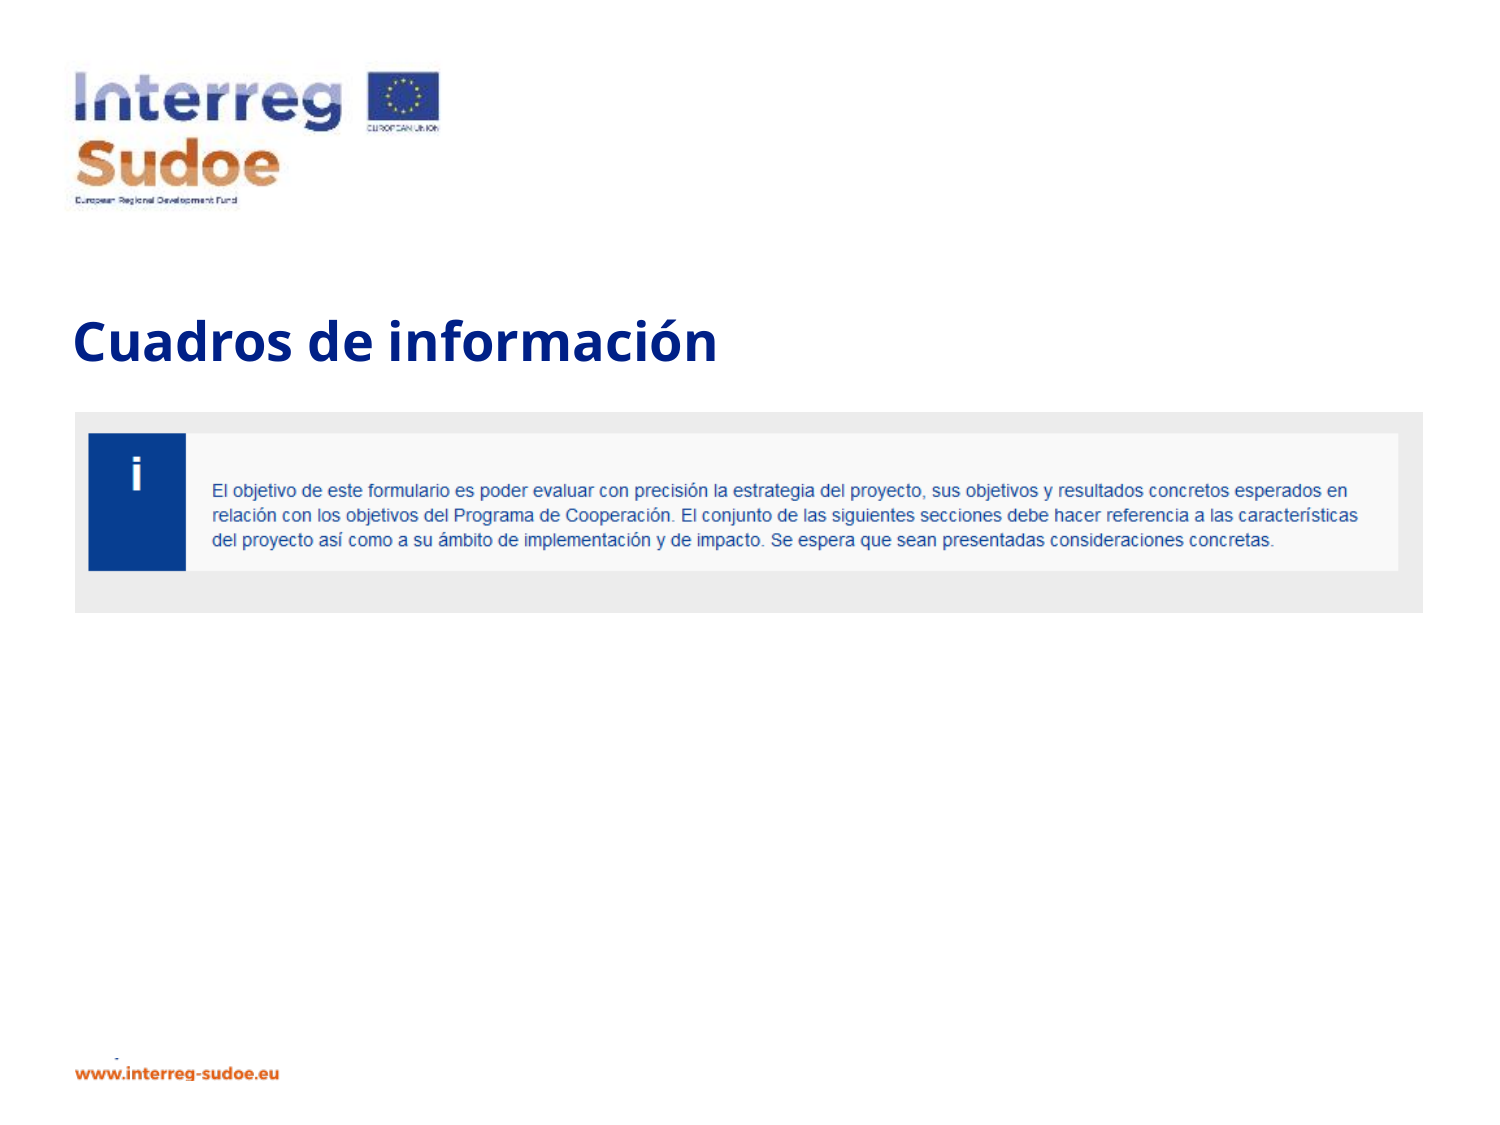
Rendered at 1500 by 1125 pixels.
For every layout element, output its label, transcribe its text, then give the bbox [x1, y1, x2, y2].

picture [74, 412, 1424, 613]
title Cuadros de información [57, 299, 1438, 450]
picture [40, 36, 475, 238]
